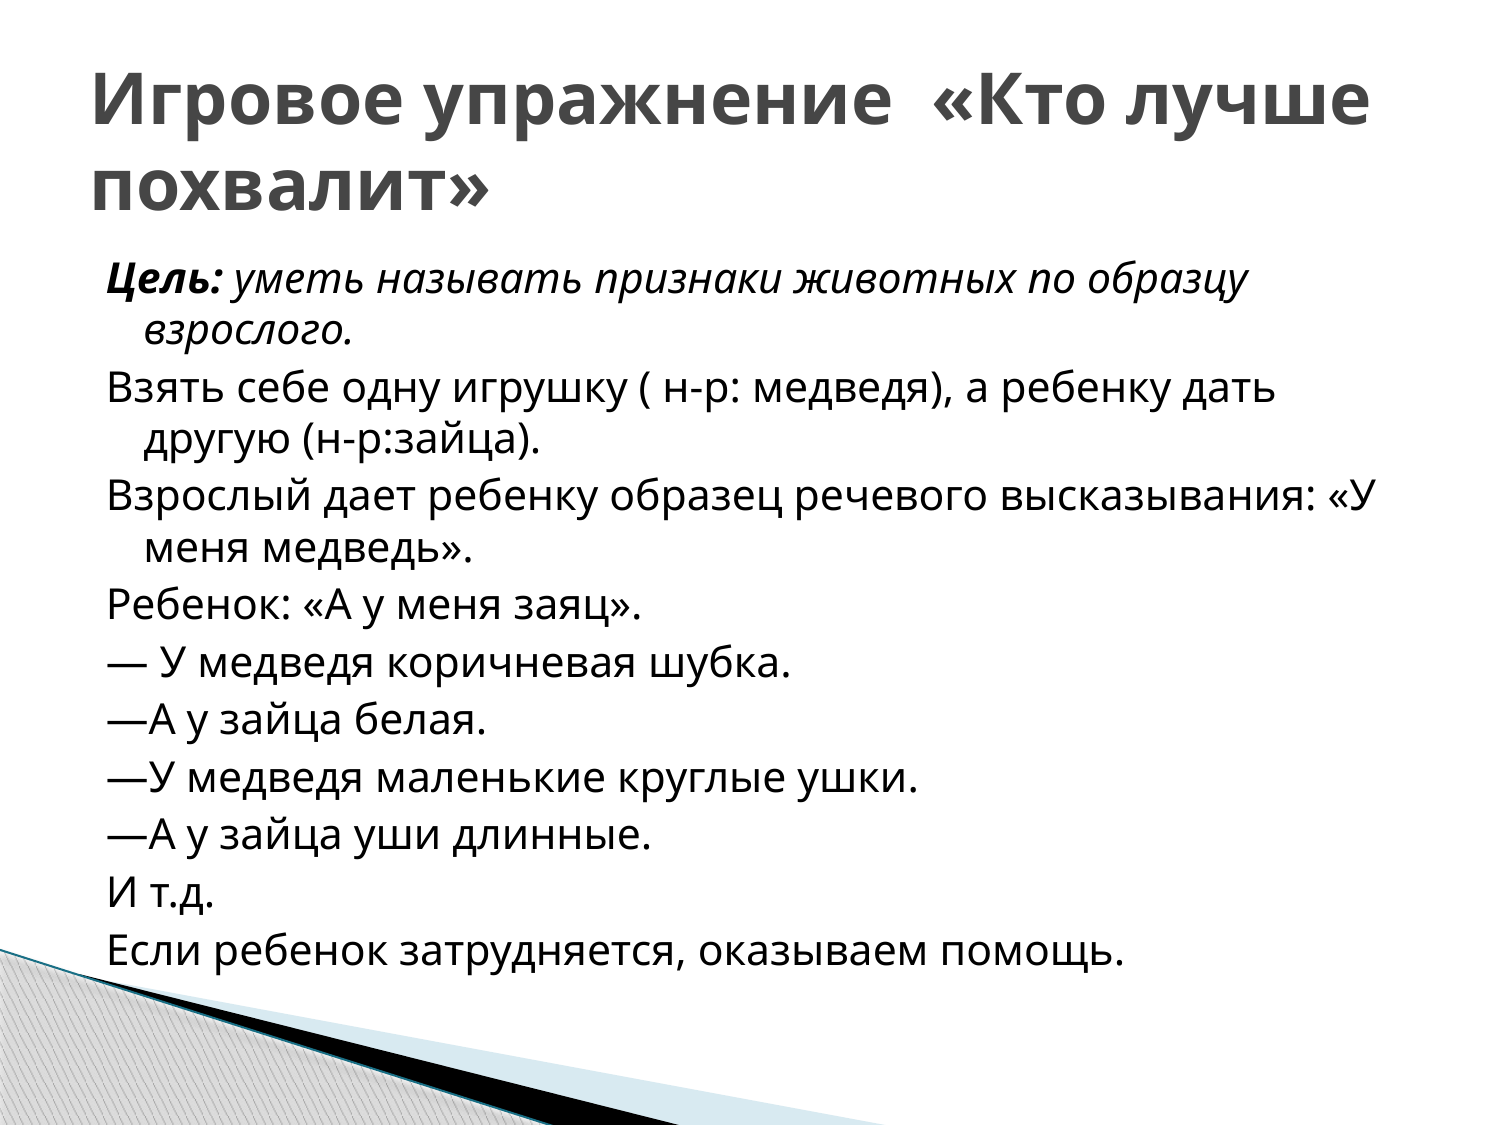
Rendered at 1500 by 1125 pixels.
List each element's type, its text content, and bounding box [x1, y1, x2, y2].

list Цель: уметь называть признаки животных по образцу взрослого. Взять себе одну игрушку ( н-р: медведя), а ребенку дать другую (н-р:зайца). Взрослый дает ребенку образец речевого высказывания: «У меня медведь». Ребенок: «А у меня заяц». — У медведя коричневая шубка. —А у зайца белая. —У медведя маленькие круглые ушки. —А у зайца уши длинные. И т.д. Если ребенок затрудняется, оказываем помощь. [75, 243, 1425, 986]
title Игровое упражнение «Кто лучше похвалит» [75, 45, 1425, 233]
